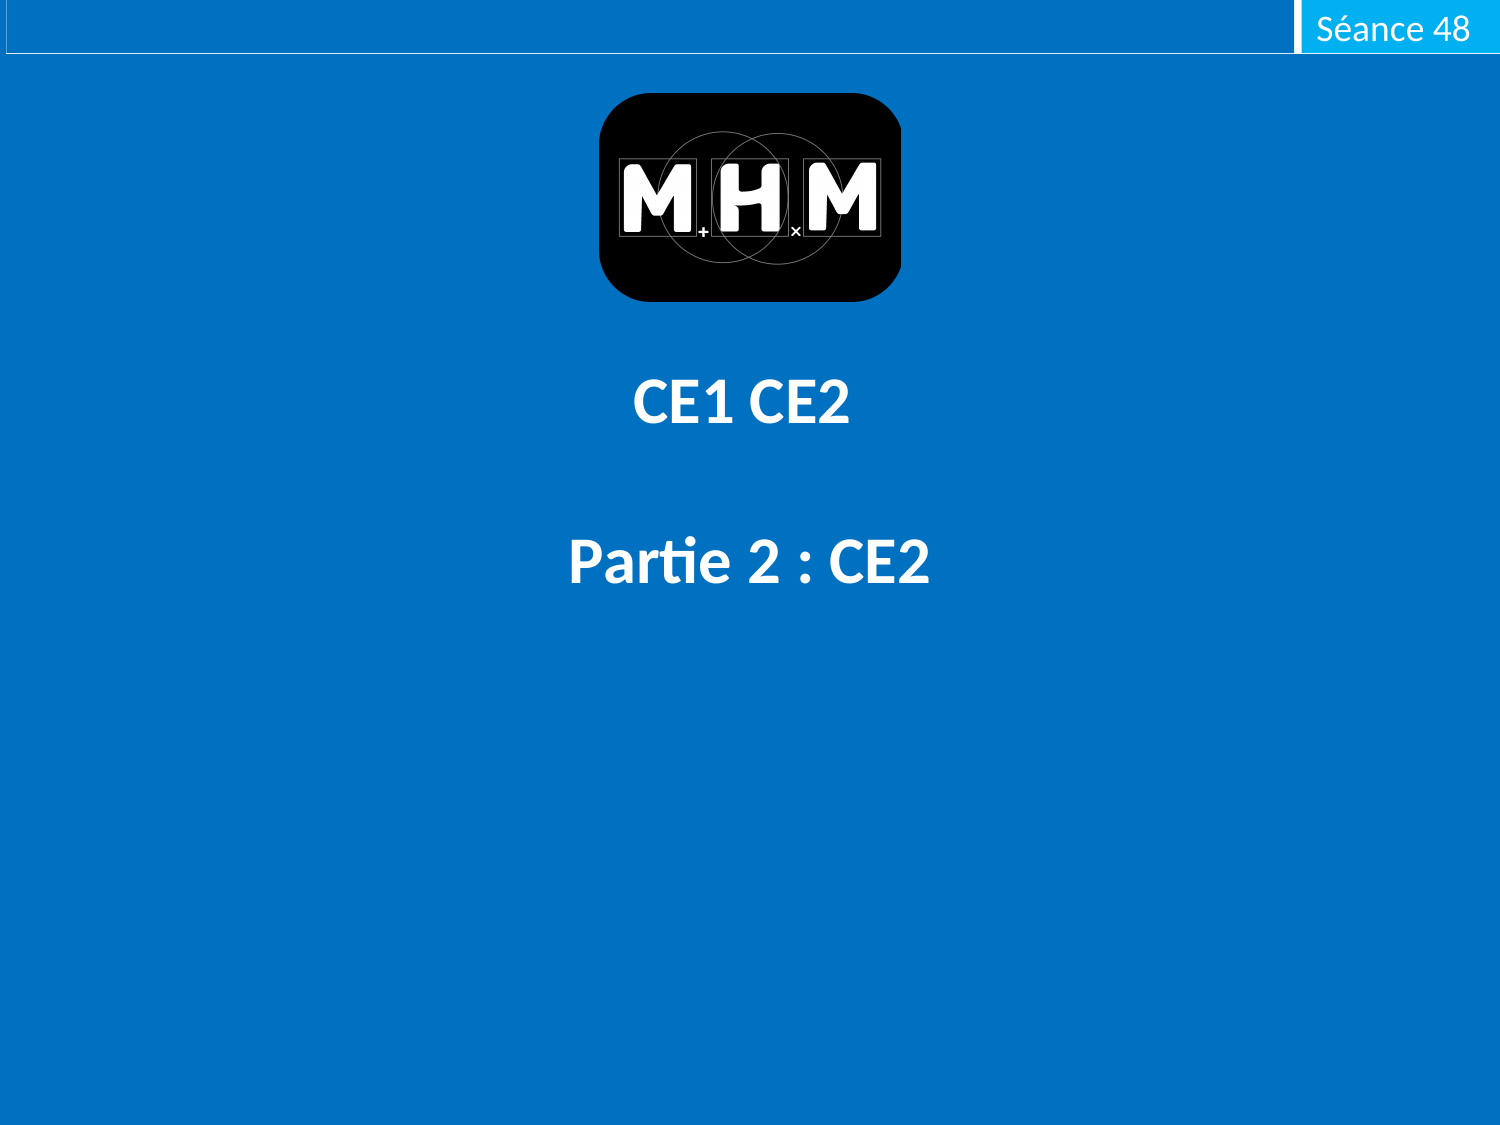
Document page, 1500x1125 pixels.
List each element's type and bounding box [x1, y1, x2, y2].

text_box [0, 54, 1500, 1125]
